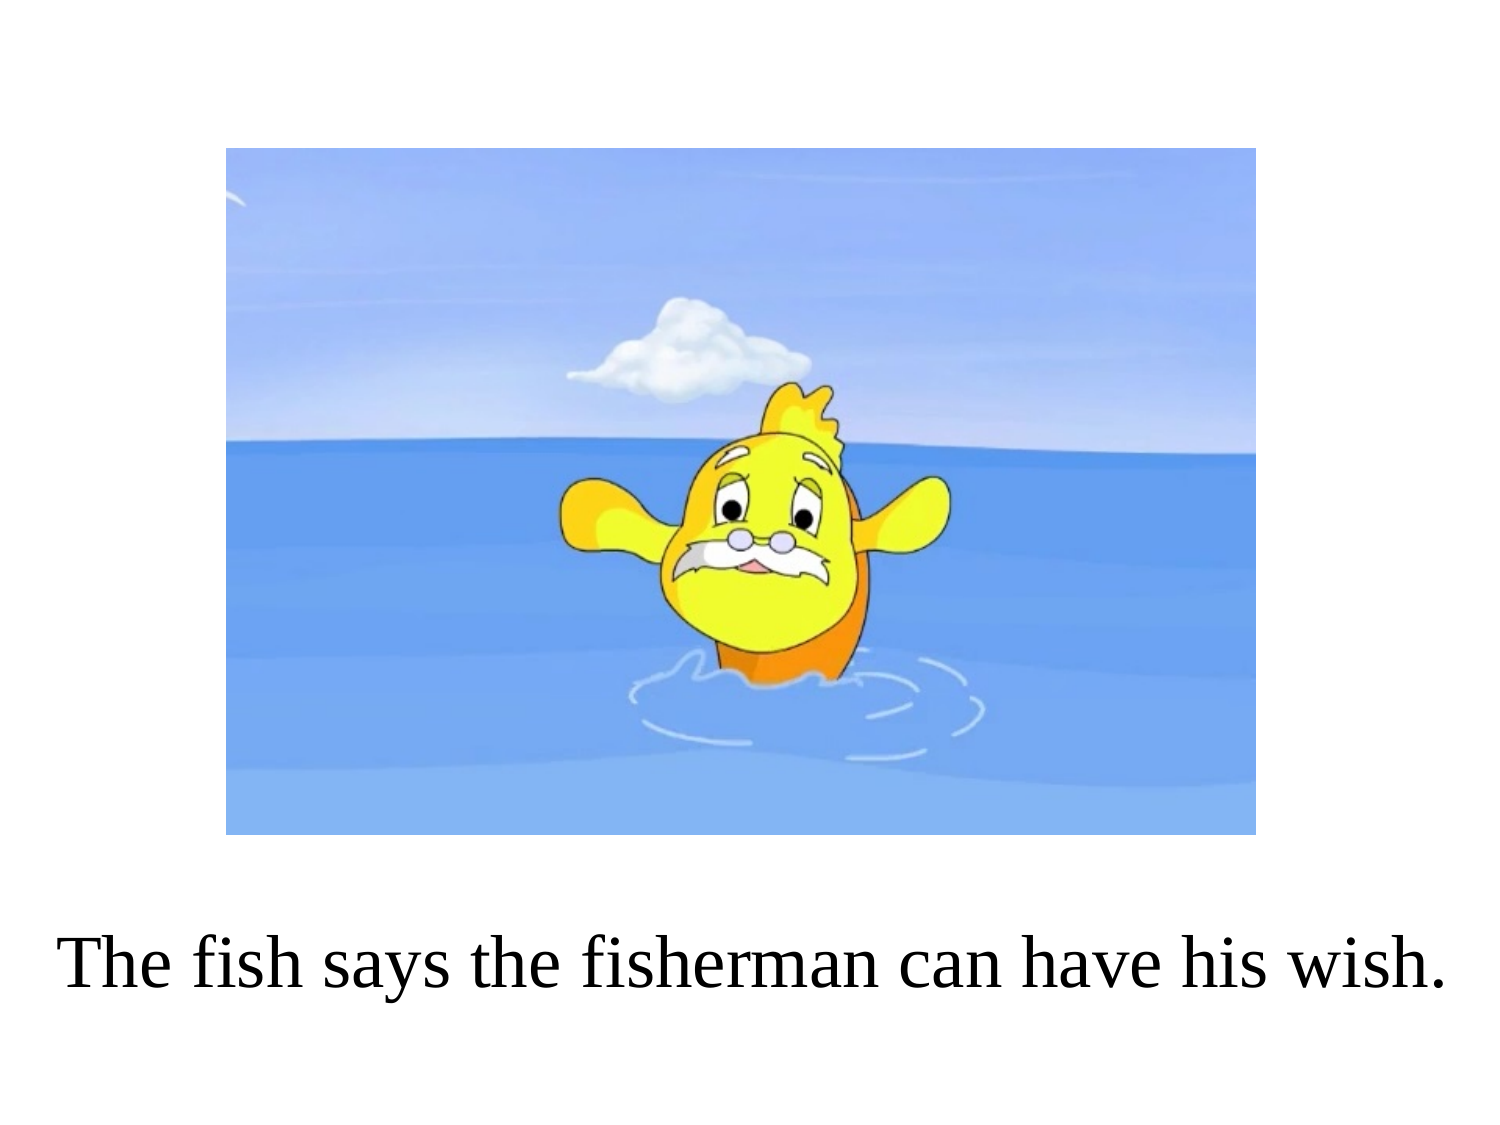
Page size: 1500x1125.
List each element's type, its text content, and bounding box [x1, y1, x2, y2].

text_box The fish says the fisherman can have his wish. [41, 905, 1500, 1010]
picture [225, 148, 1257, 836]
